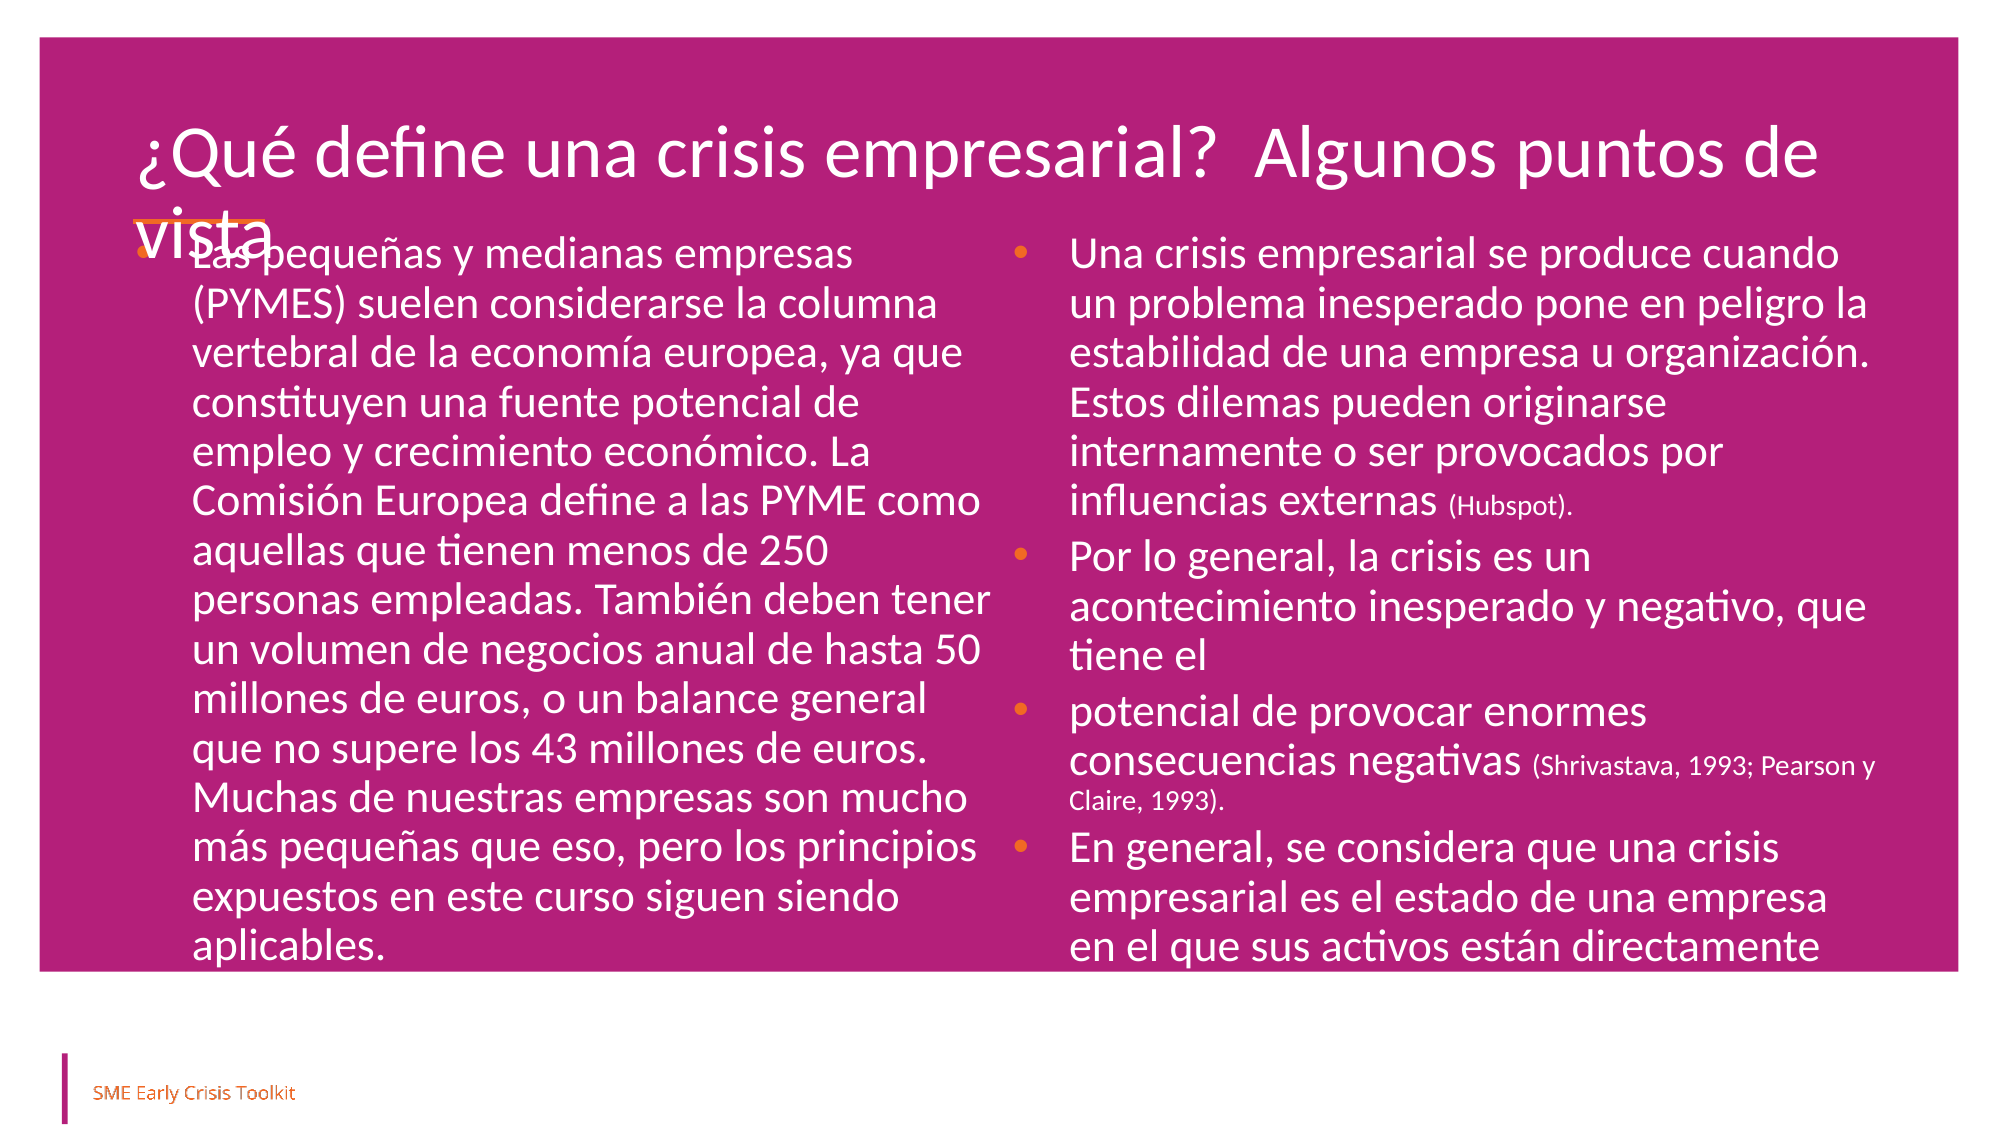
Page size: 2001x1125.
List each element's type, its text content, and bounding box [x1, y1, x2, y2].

list ¿Qué define una crisis empresarial? Algunos puntos de vista [120, 105, 1894, 201]
list Las pequeñas y medianas empresas (PYMES) suelen considerarse la columna vertebral de la economía europea, ya que constituyen una fuente potencial de empleo y crecimiento económico. La Comisión Europea define a las PYME como aquellas que tienen menos de 250 personas empleadas. También deben tener un volumen de negocios anual de hasta 50 millones de euros, o un balance general que no supere los 43 millones de euros. Muchas de nuestras empresas son mucho más pequeñas que eso, pero los principios expuestos en este curso siguen siendo aplicables. Una crisis empresarial se produce cuando un problema inesperado pone en peligro la estabilidad de una empresa u organización. Estos dilemas pueden originarse internamente o ser provocados por influencias externas (Hubspot). Por lo general, la crisis es un acontecimiento inesperado y negativo, que tiene el potencial de provocar enormes consecuencias negativas (Shrivastava, 1993; Pearson y Claire, 1993). En general, se considera que una crisis empresarial es el estado de una empresa en el que sus activos están directamente amenazados y, por tanto, su continuidad está en riesgo. [120, 221, 1894, 866]
picture [83, 1080, 295, 1104]
